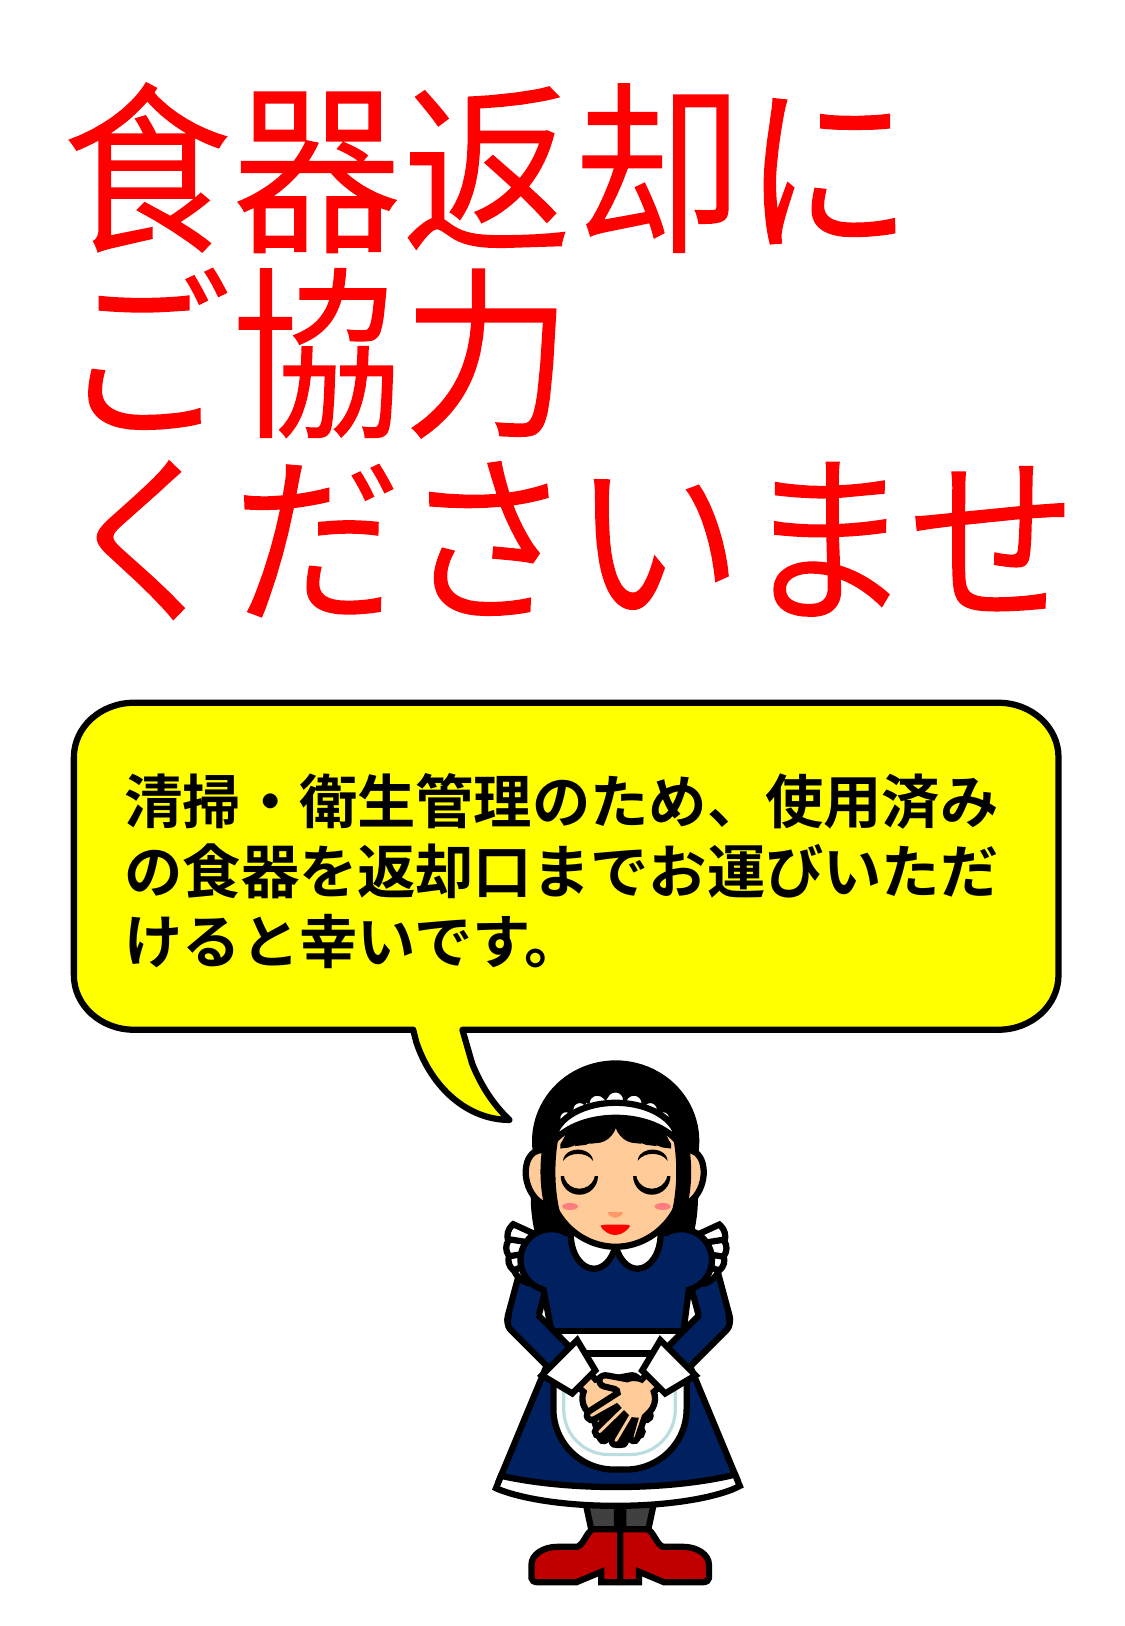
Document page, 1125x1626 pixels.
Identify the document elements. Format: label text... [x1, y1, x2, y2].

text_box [495, 1063, 740, 1583]
text_box [71, 700, 1061, 1120]
text_box 清掃・衛生管理のため、使用済みの食器を返却口までお運びいただけると幸いです。 [109, 757, 1047, 983]
